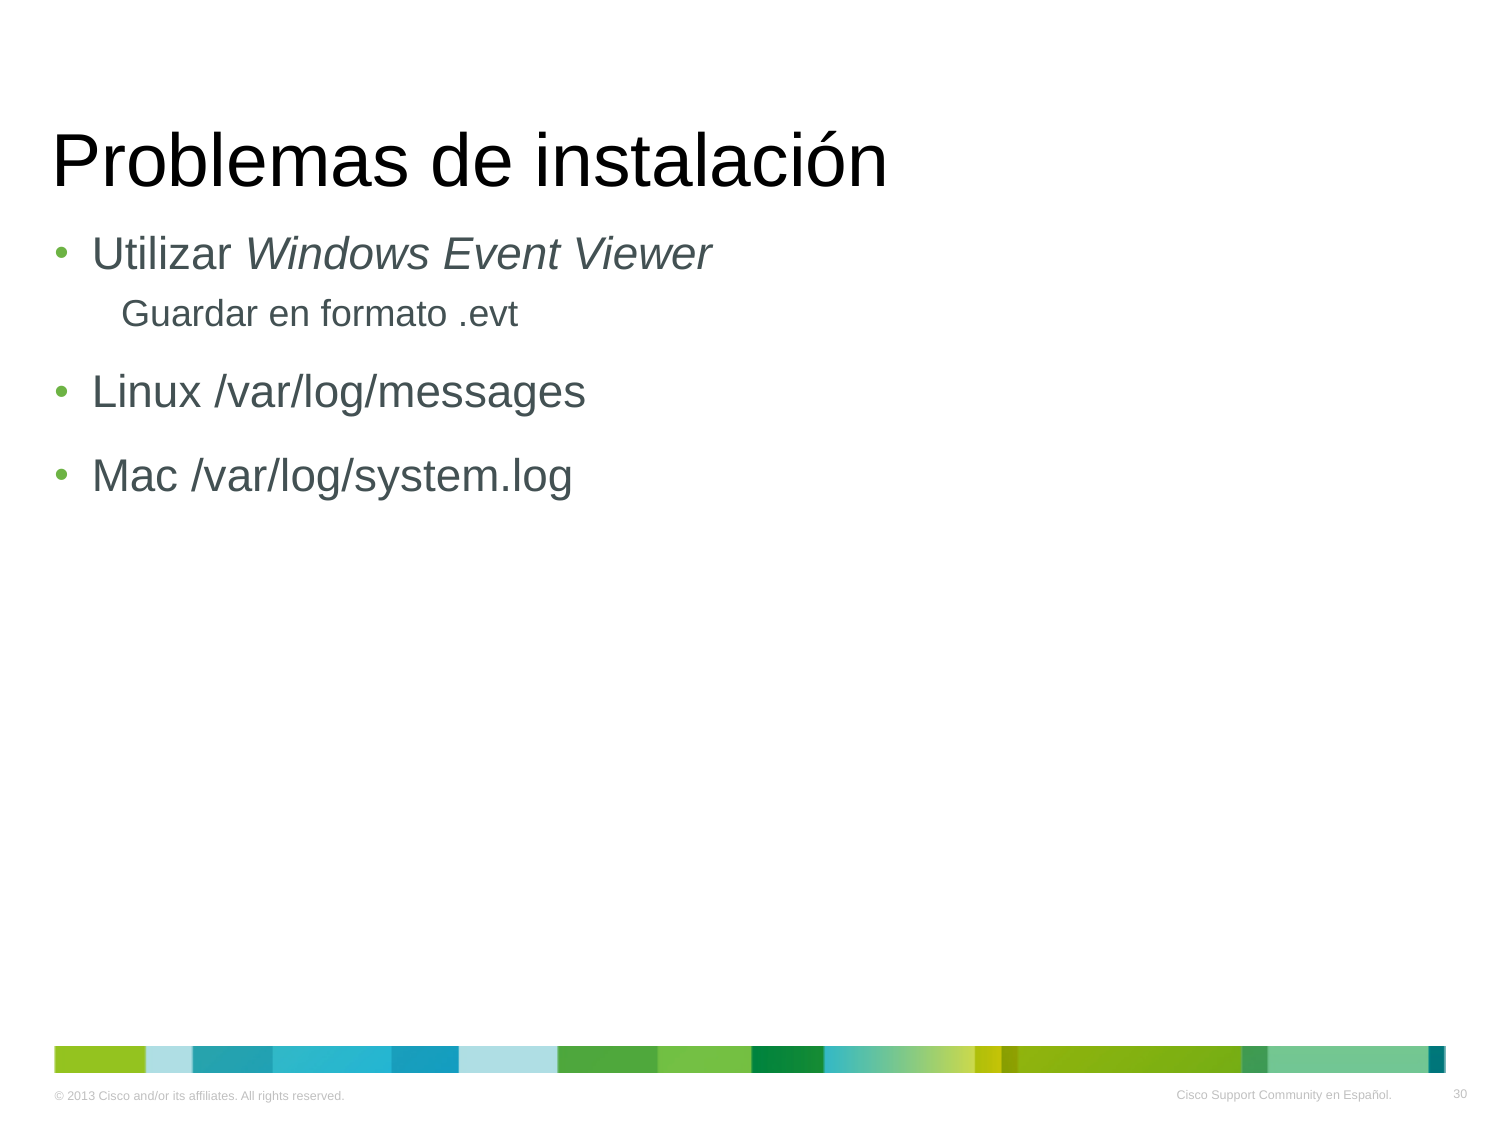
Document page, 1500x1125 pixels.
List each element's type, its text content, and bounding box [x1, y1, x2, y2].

picture [54, 1046, 1446, 1073]
title Problemas de instalación [37, 70, 1447, 209]
list Utilizar Windows Event Viewer Guardar en formato .evt Linux /var/log/messages Mac /var/log/system.log [39, 220, 1447, 1035]
